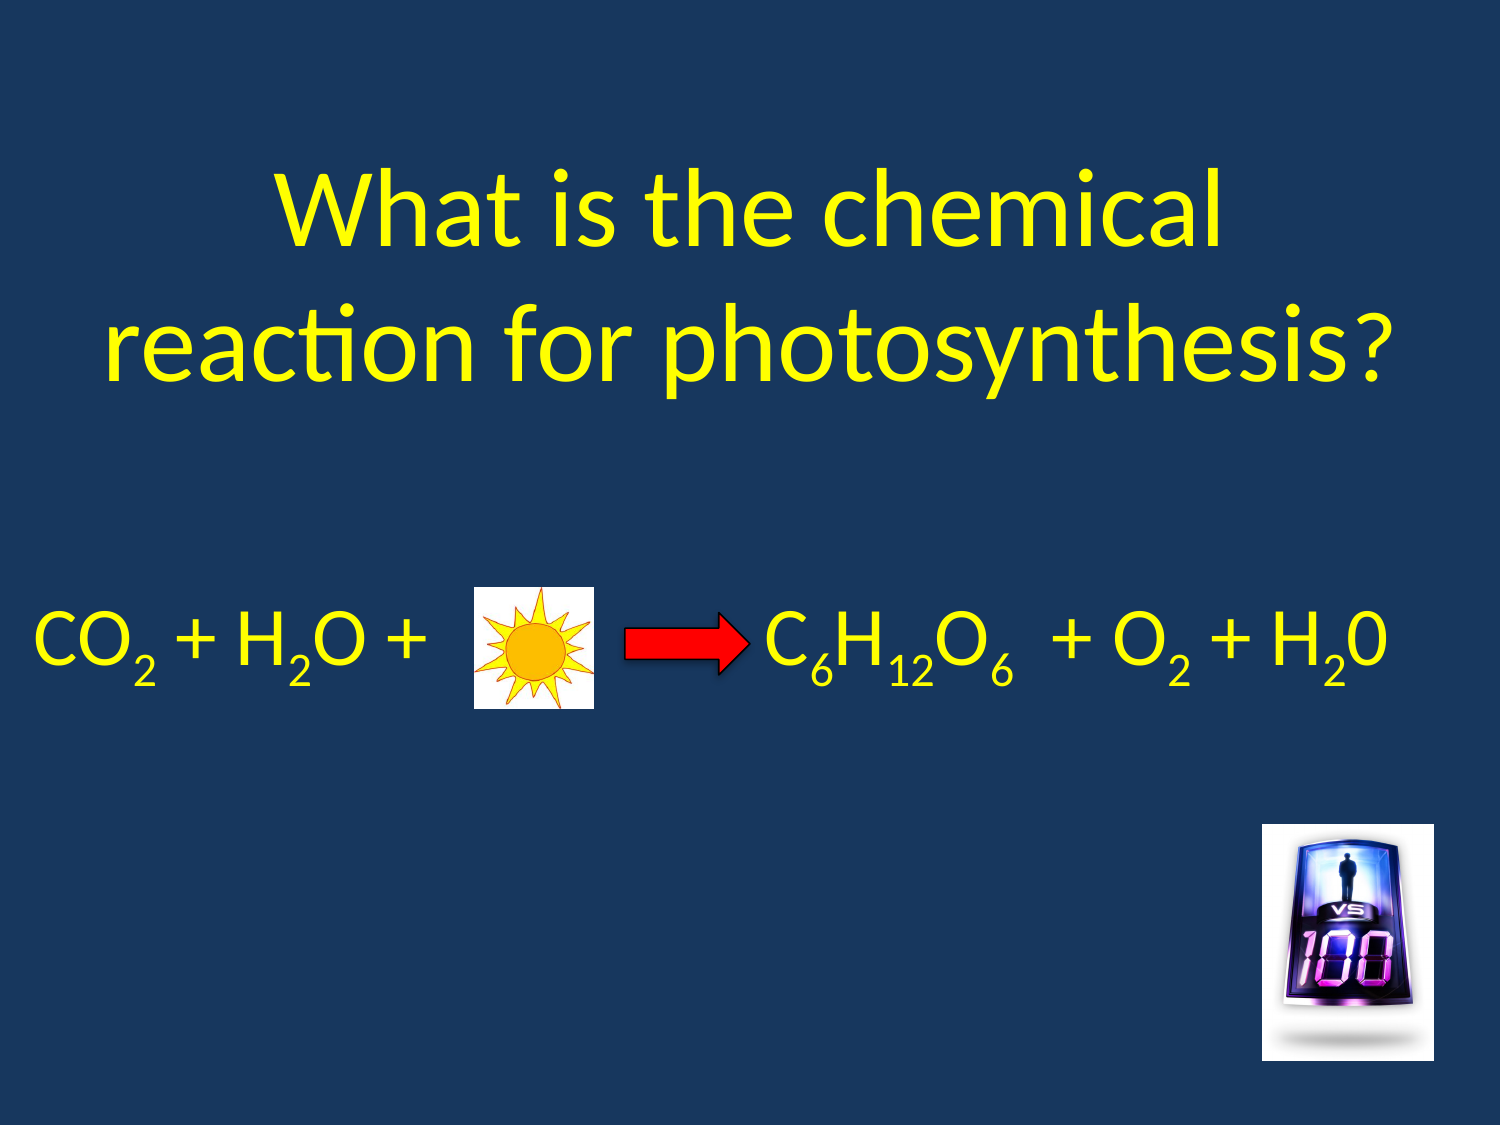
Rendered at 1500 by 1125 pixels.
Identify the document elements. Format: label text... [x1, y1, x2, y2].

picture [1262, 824, 1434, 1061]
list CO2 + H2O + C6H12O6 + O2 + H20 [0, 575, 1475, 738]
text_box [474, 587, 751, 710]
title What is the chemical reaction for photosynthesis? [75, 50, 1425, 488]
